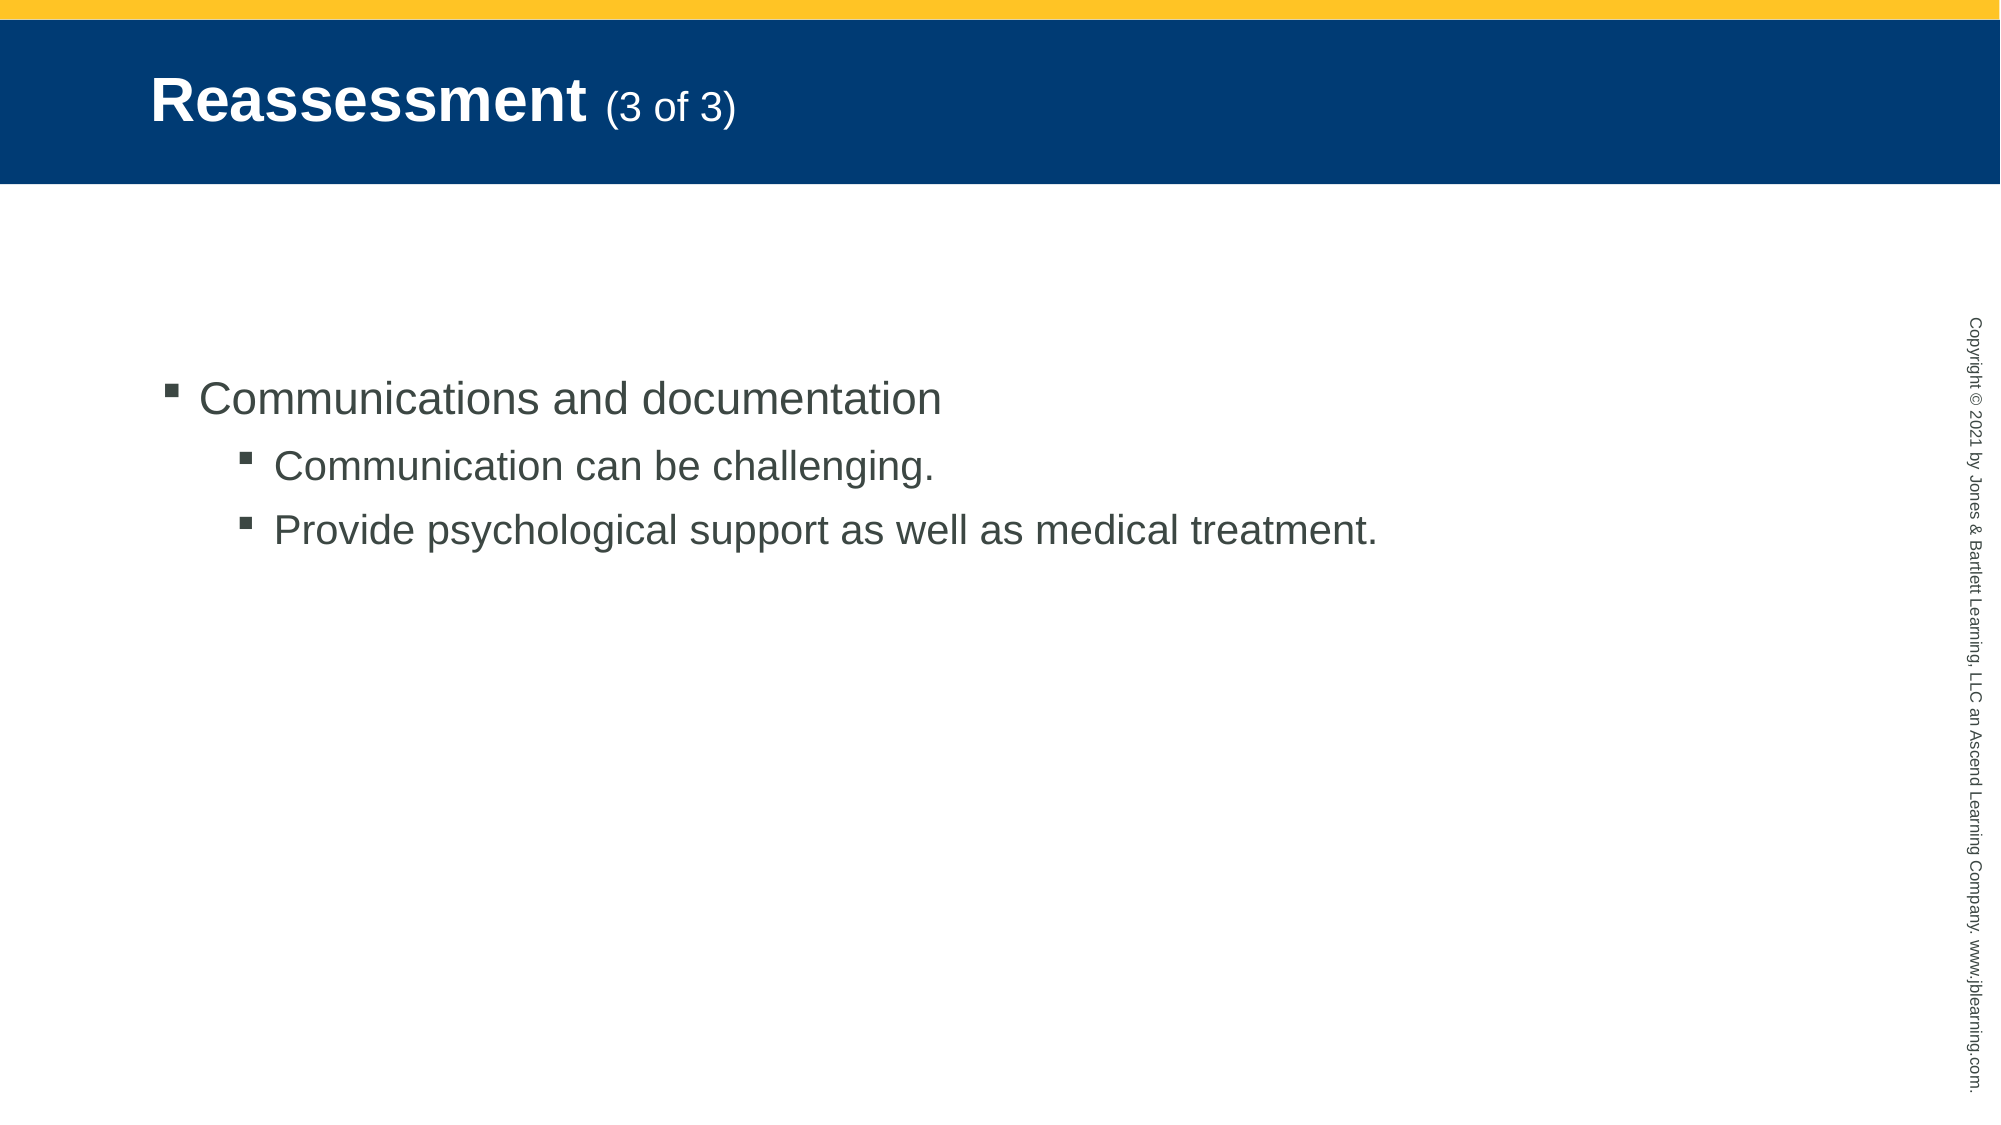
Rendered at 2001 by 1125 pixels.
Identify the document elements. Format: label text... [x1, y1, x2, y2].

list Communications and documentation Communication can be challenging. Provide psychological support as well as medical treatment. [146, 361, 1859, 1016]
title Reassessment (3 of 3) [0, 19, 2000, 185]
